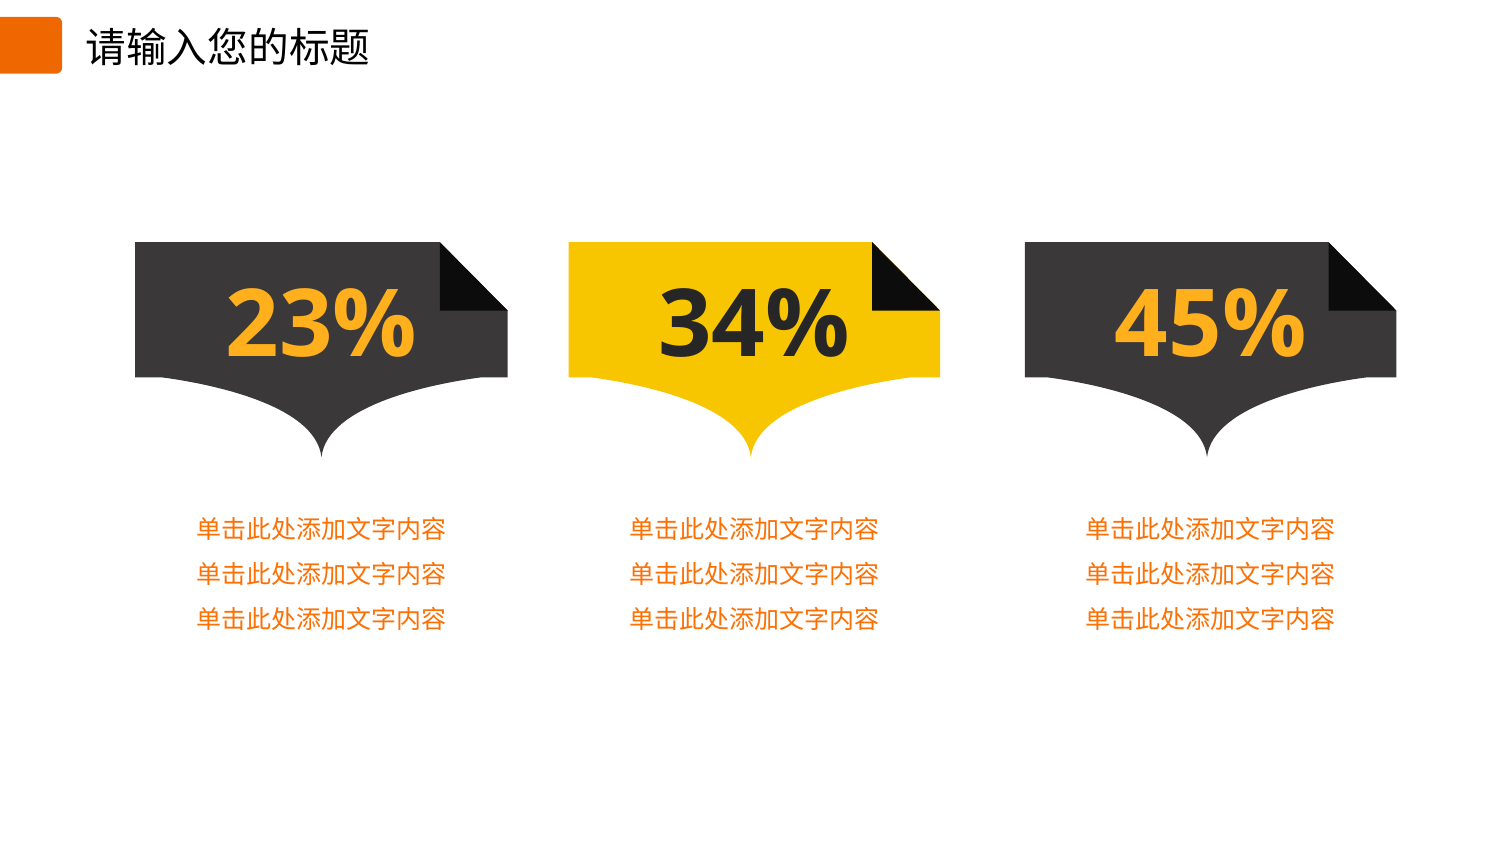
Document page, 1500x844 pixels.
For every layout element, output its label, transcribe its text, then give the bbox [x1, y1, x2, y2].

text_box 单击此处添加文字内容 单击此处添加文字内容 单击此处添加文字内容 [161, 491, 481, 641]
text_box [0, 16, 63, 74]
text_box 请输入您的标题 [70, 15, 386, 79]
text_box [135, 242, 508, 458]
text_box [568, 242, 941, 458]
text_box 单击此处添加文字内容 单击此处添加文字内容 单击此处添加文字内容 [594, 491, 914, 641]
text_box 单击此处添加文字内容 单击此处添加文字内容 单击此处添加文字内容 [1051, 491, 1371, 641]
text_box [1024, 242, 1397, 458]
